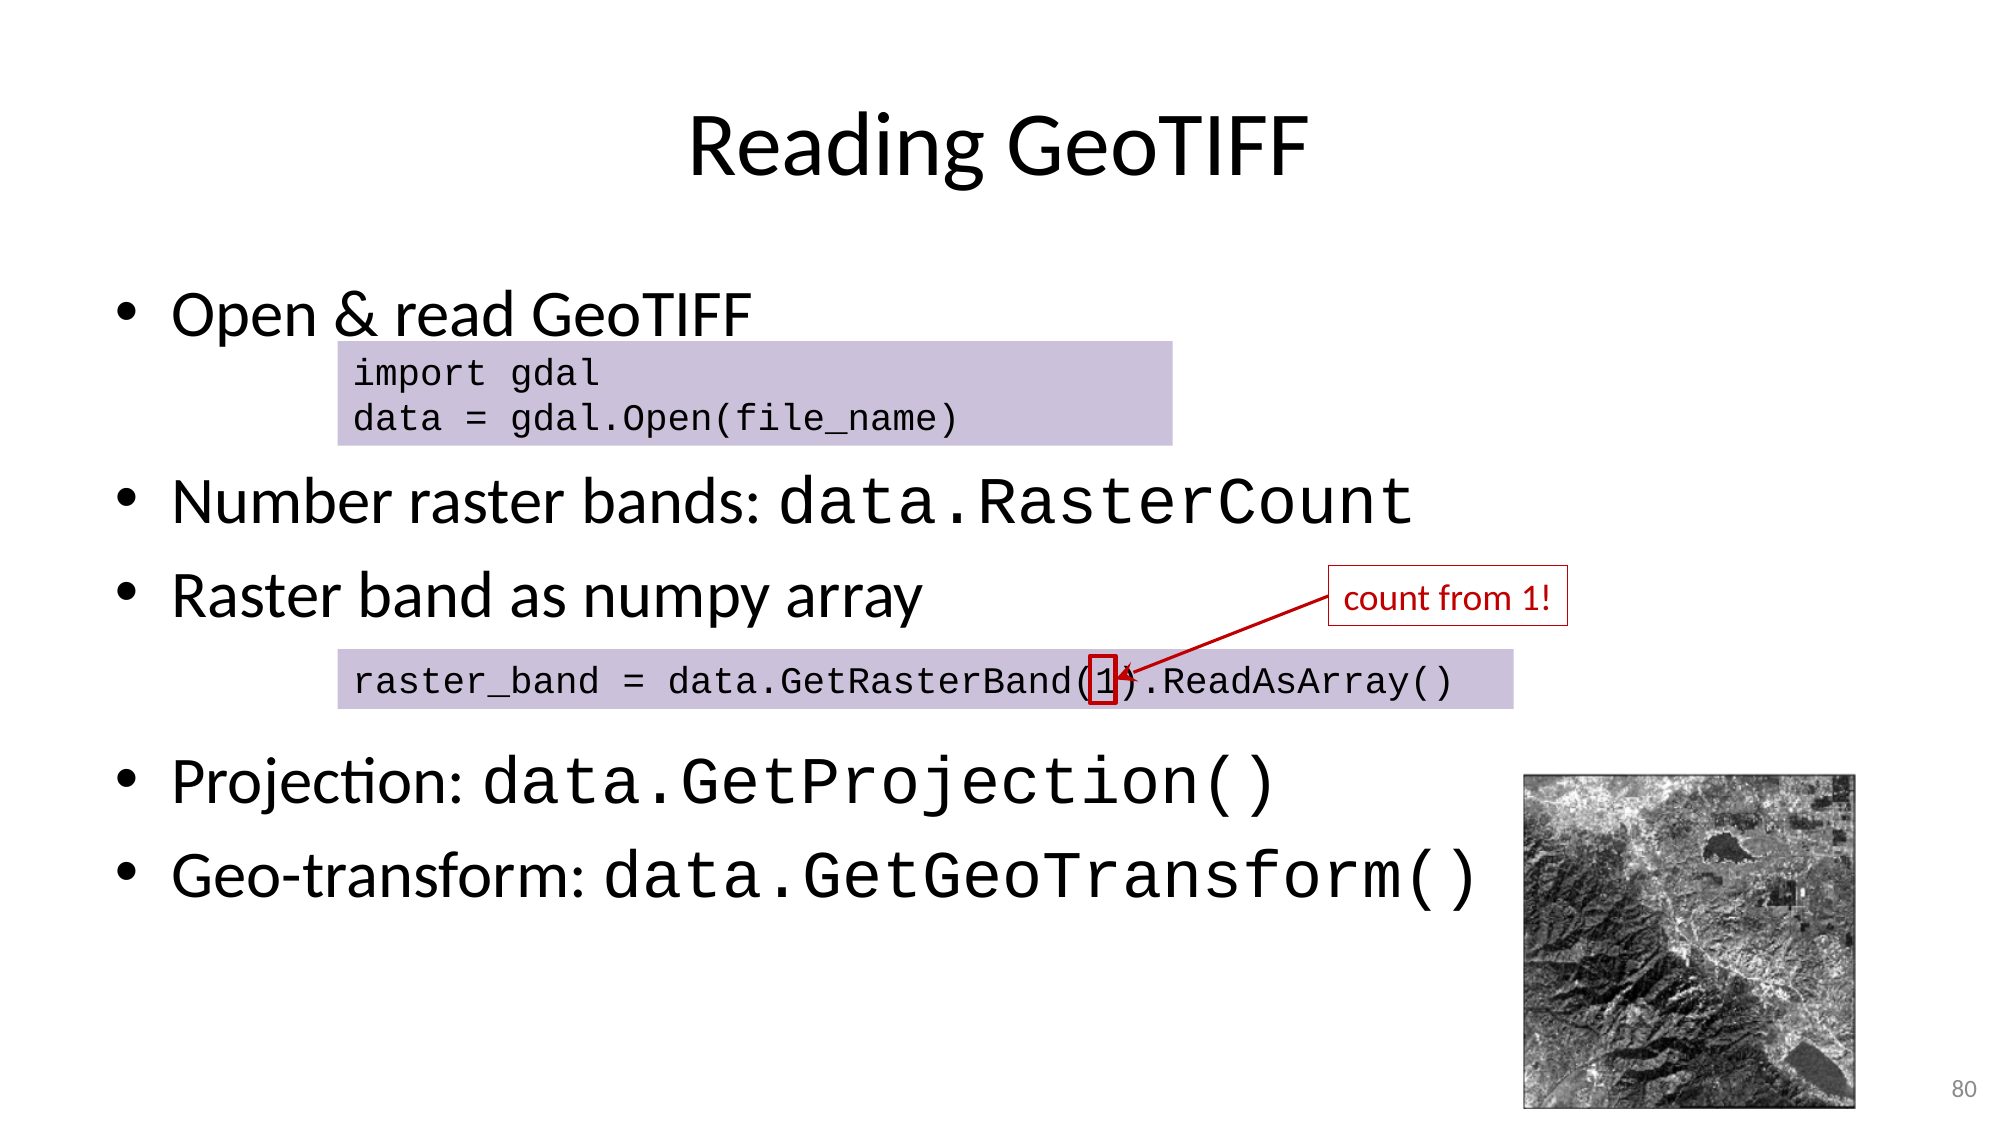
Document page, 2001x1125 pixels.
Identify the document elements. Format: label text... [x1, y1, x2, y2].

text_box raster_band = data.GetRasterBand(1).ReadAsArray() [337, 649, 1086, 709]
title Reading GeoTIFF [99, 45, 1900, 233]
picture [1523, 771, 1858, 1109]
list Open & read GeoTIFF Number raster bands: data.RasterCount Raster band as numpy array Projection: data.GetProjection() Geo-transform: data.GetGeoTransform() [99, 262, 1900, 1005]
text_box import gdal data = gdal.Open(file_name) [337, 341, 1173, 446]
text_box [1089, 565, 1569, 704]
slide_number 80 [1525, 1057, 1993, 1118]
